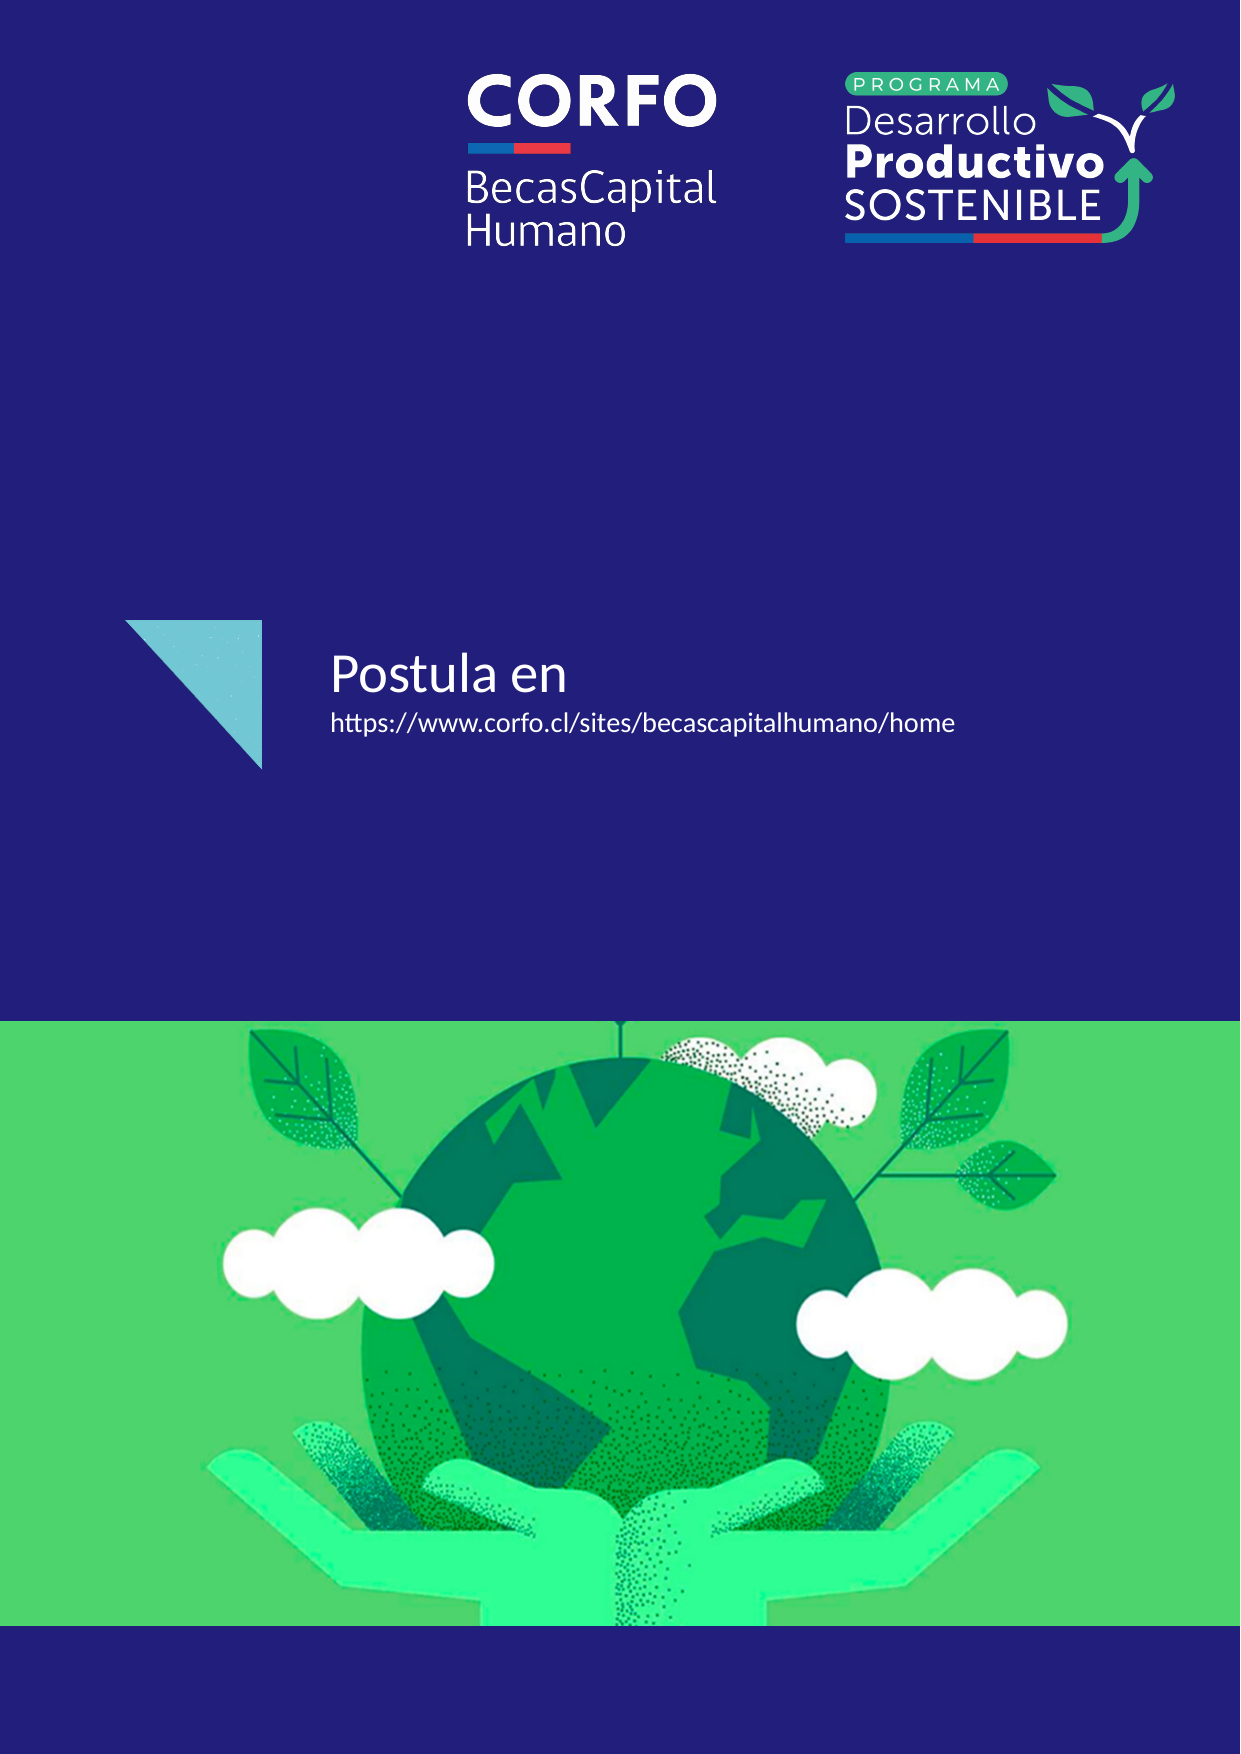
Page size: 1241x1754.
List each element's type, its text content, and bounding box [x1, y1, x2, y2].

picture [394, 46, 791, 270]
picture [845, 72, 1175, 243]
title Postula en https://www.corfo.cl/sites/becascapitalhumano/home [315, 620, 1210, 785]
picture [0, 1021, 1241, 1627]
picture [124, 620, 262, 770]
